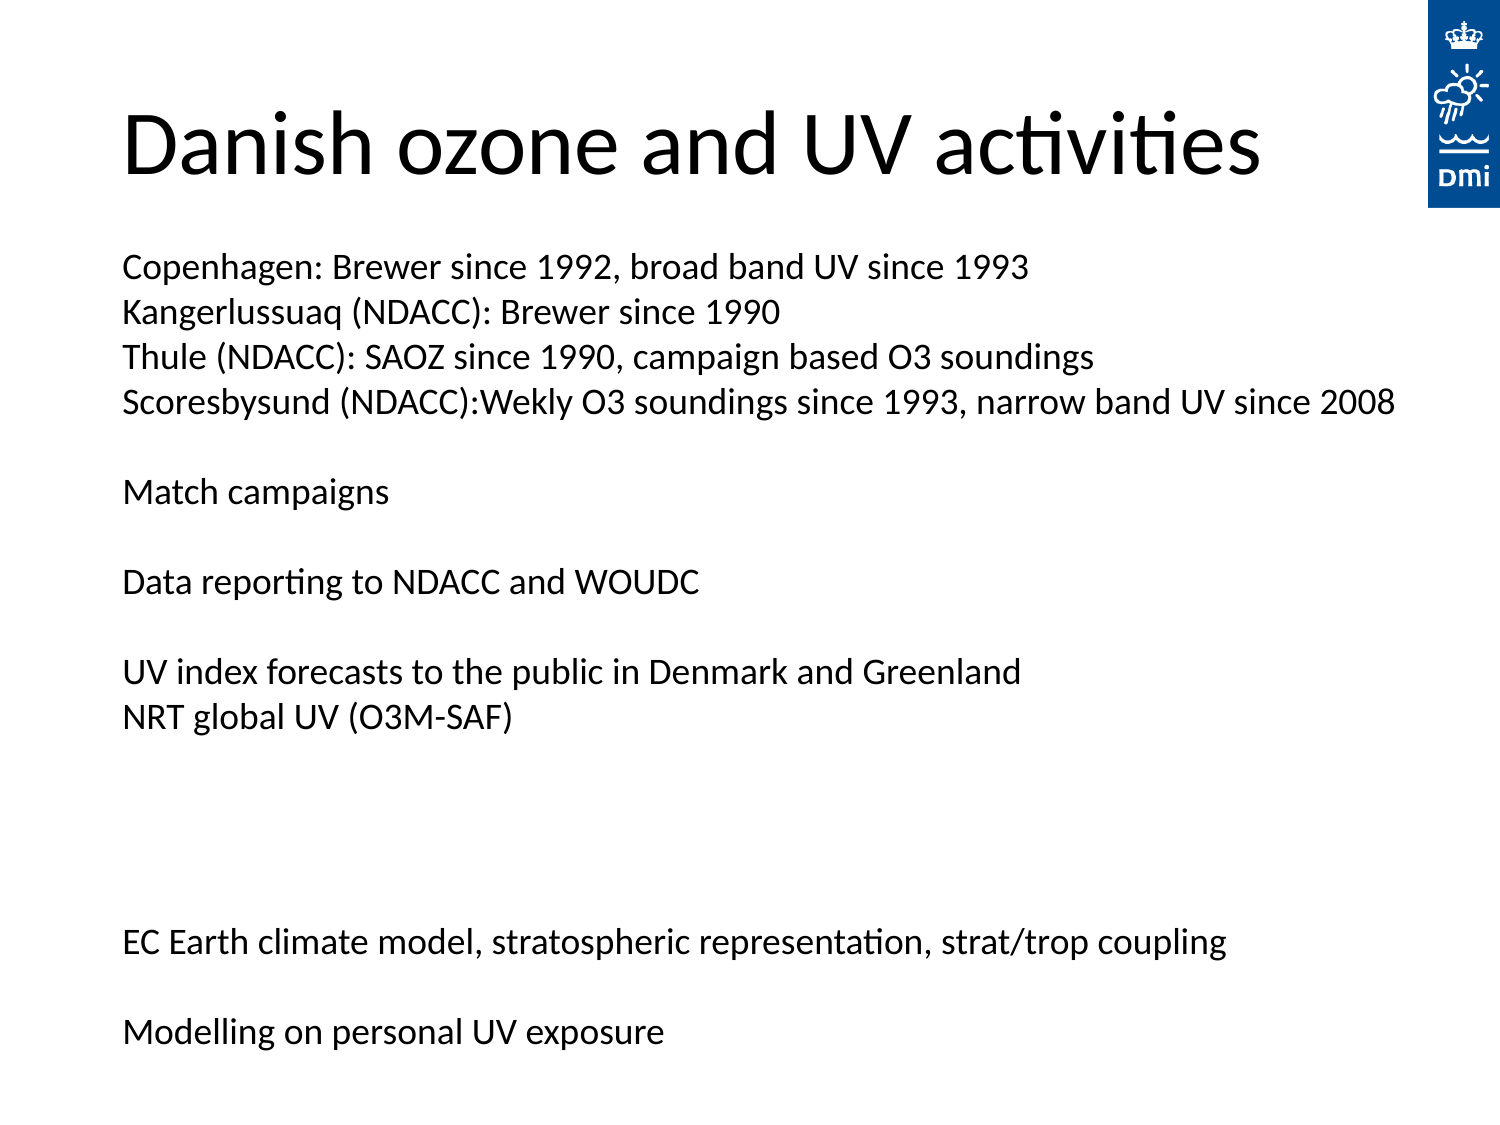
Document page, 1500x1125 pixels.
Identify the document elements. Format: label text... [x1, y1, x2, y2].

picture [1428, 0, 1500, 209]
text_box Danish ozone and UV activities Copenhagen: Brewer since 1992, broad band UV since 1993 Kangerlussuaq (NDACC): Brewer since 1990 Thule (NDACC): SAOZ since 1990, campaign based O3 soundings Scoresbysund (NDACC):Wekly O3 soundings since 1993, narrow band UV since 2008 Match campaigns Data reporting to NDACC and WOUDC UV index forecasts to the public in Denmark and Greenland NRT global UV (O3M-SAF) EC Earth climate model, stratospheric representation, strat/trop coupling Modelling on personal UV exposure [107, 75, 1412, 1125]
